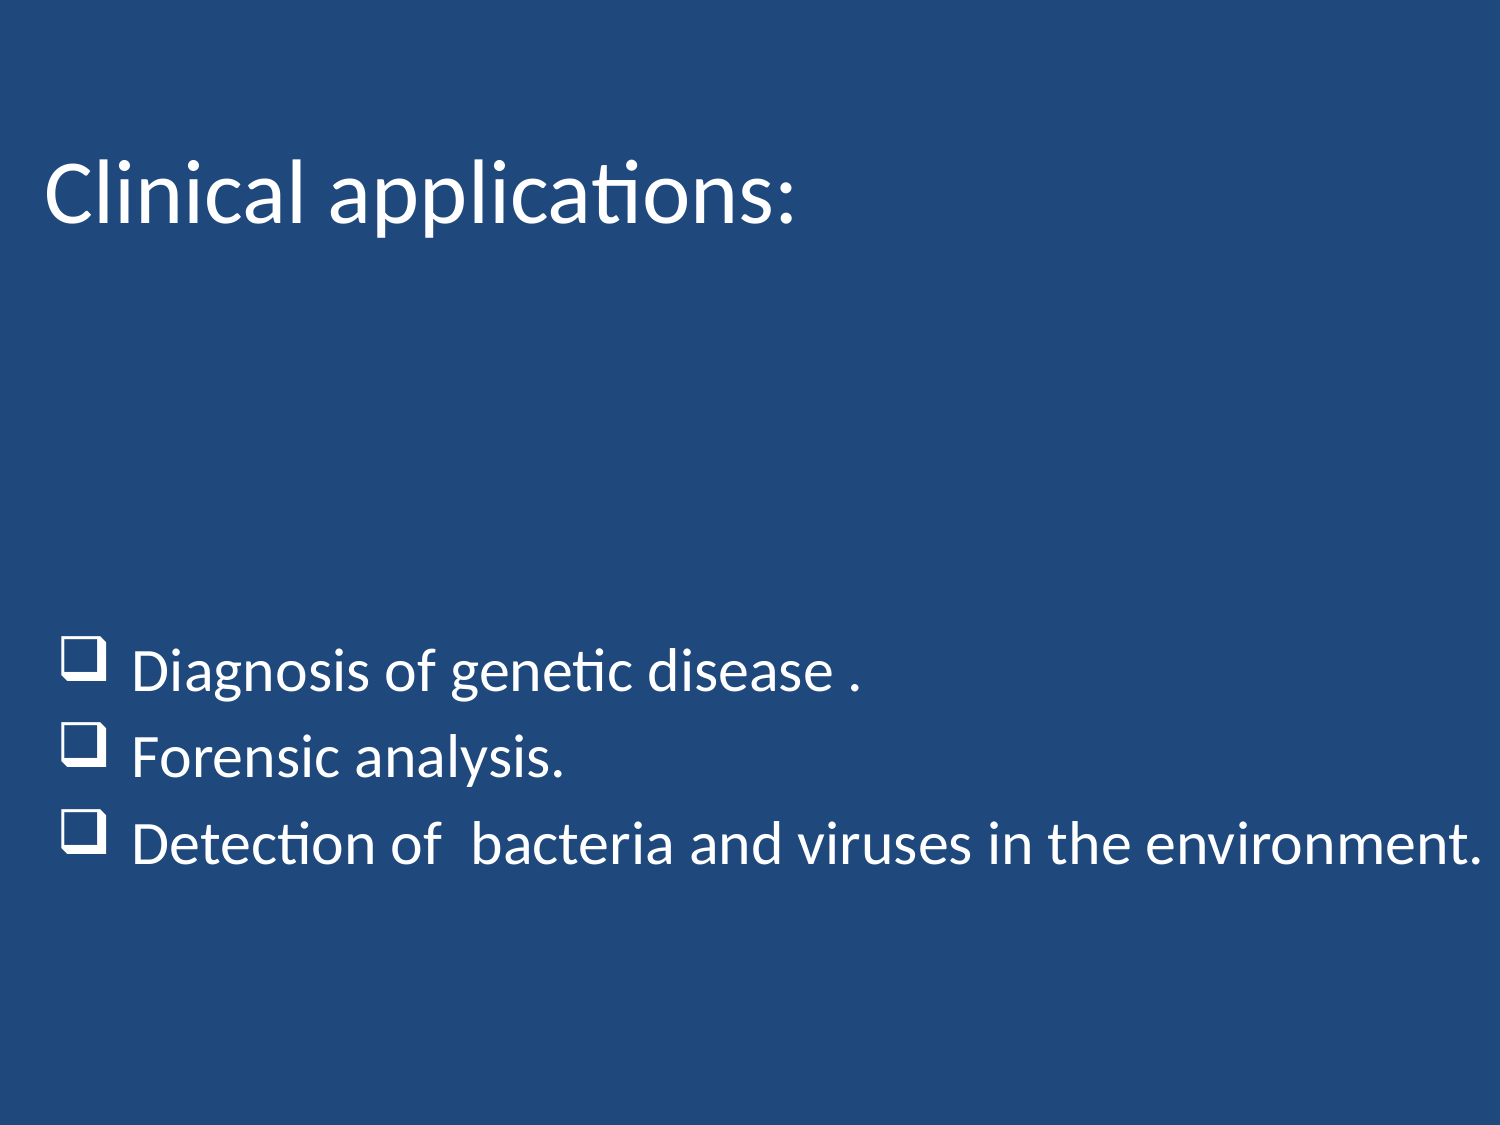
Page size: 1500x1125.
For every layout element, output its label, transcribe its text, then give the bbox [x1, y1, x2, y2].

subtitle Diagnosis of genetic disease . Forensic analysis. Detection of bacteria and viruses in the environment. [41, 621, 1500, 909]
title Clinical applications: [29, 66, 1305, 308]
